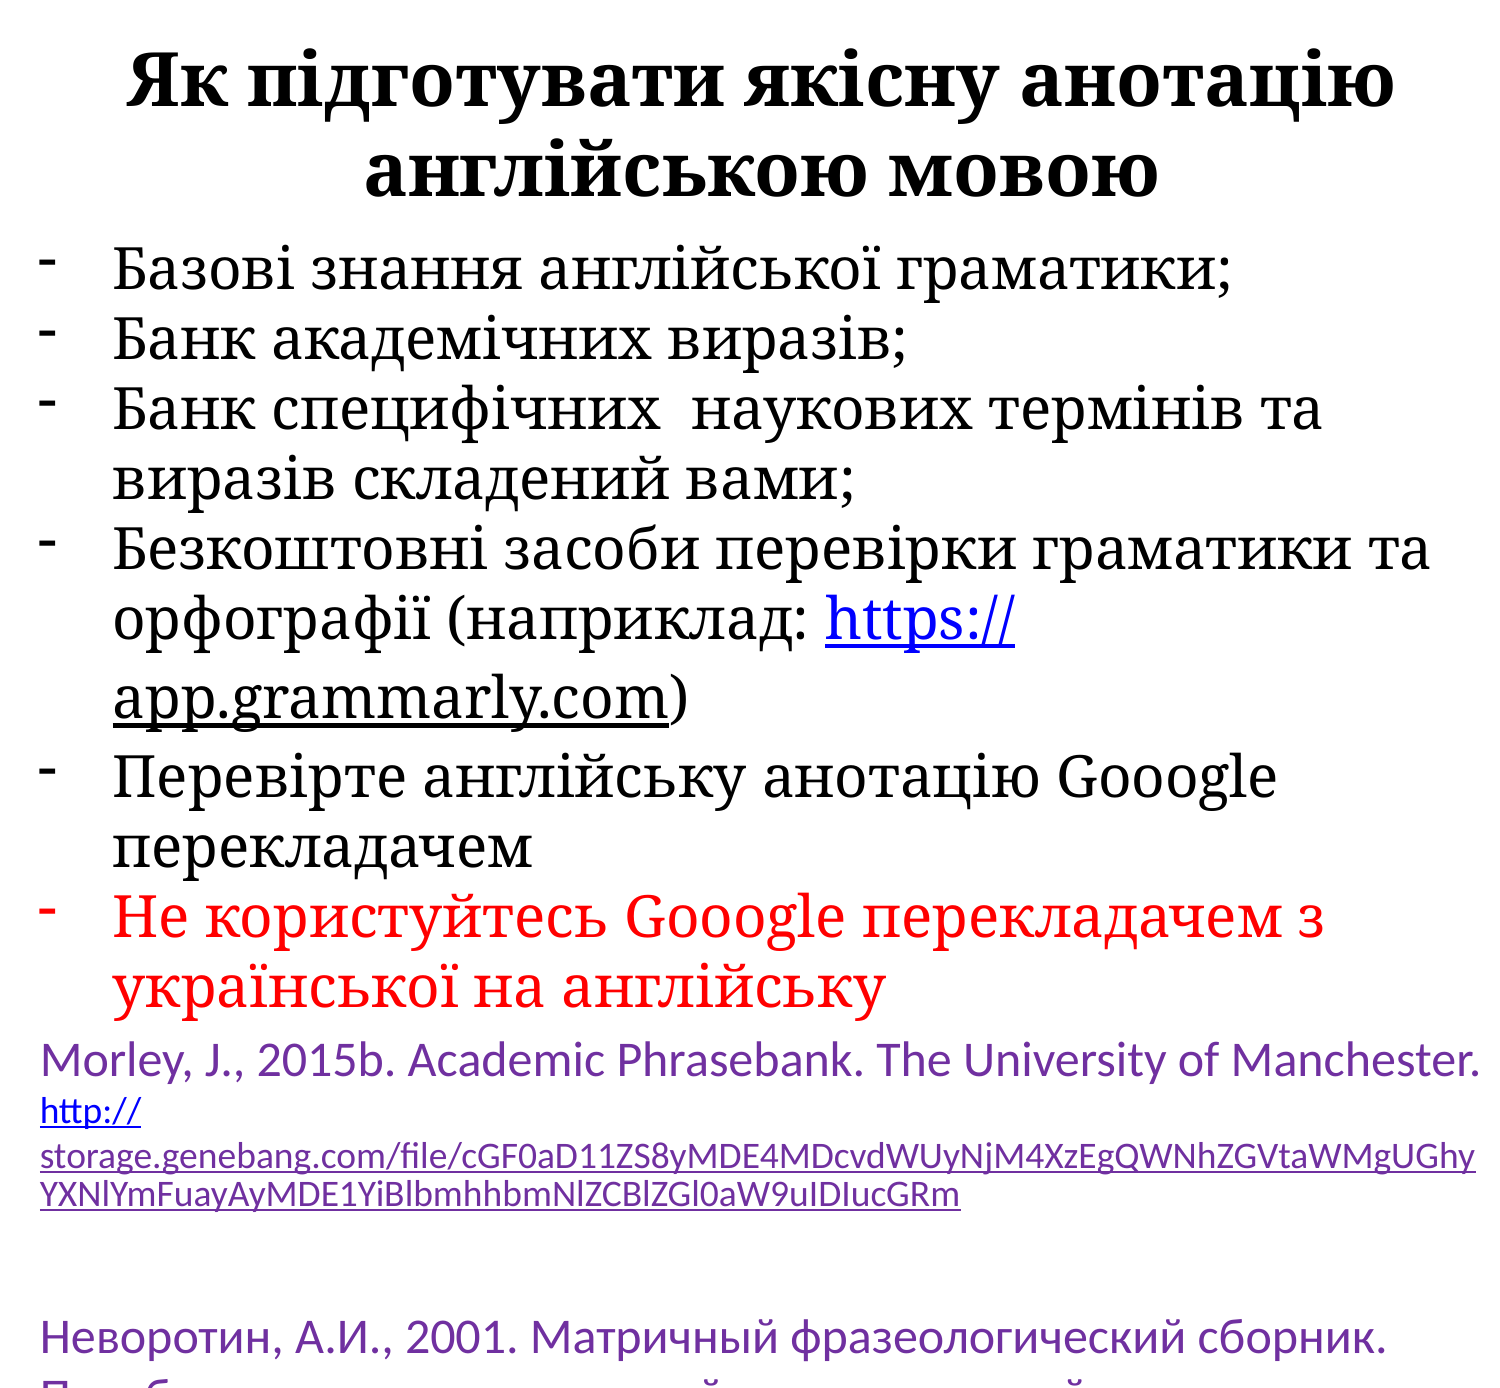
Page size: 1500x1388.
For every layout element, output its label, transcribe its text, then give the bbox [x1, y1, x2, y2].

text_box Morley, J., 2015b. Academic Phrasebank. The University of Manchester. http://storage.genebang.com/file/cGF0aD11ZS8yMDE4MDcvdWUyNjM4XzEgQWNhZGVtaWMgUGhyYXNlYmFuayAyMDE1YiBlbmhhbmNlZCBlZGl0aW9uIDIucGRm Неворотин, А.И., 2001. Матричный фразеологический сборник. Пособие по написанию научной статьи на английском языке. [24, 1018, 1500, 1388]
list Базові знання англійської граматики; Банк академічних виразів; Банк специфічних наукових термінів та виразів складений вами; Безкоштовні засоби перевірки граматики та орфографії (наприклад: https://app.grammarly.com) Перевірте англійську анотацію Gooogle перекладачем Не користуйтесь Gooogle перекладачем з української на англійську [37, 231, 1463, 1018]
title Як підготувати якісну анотацію англійською мовою [24, 31, 1500, 213]
